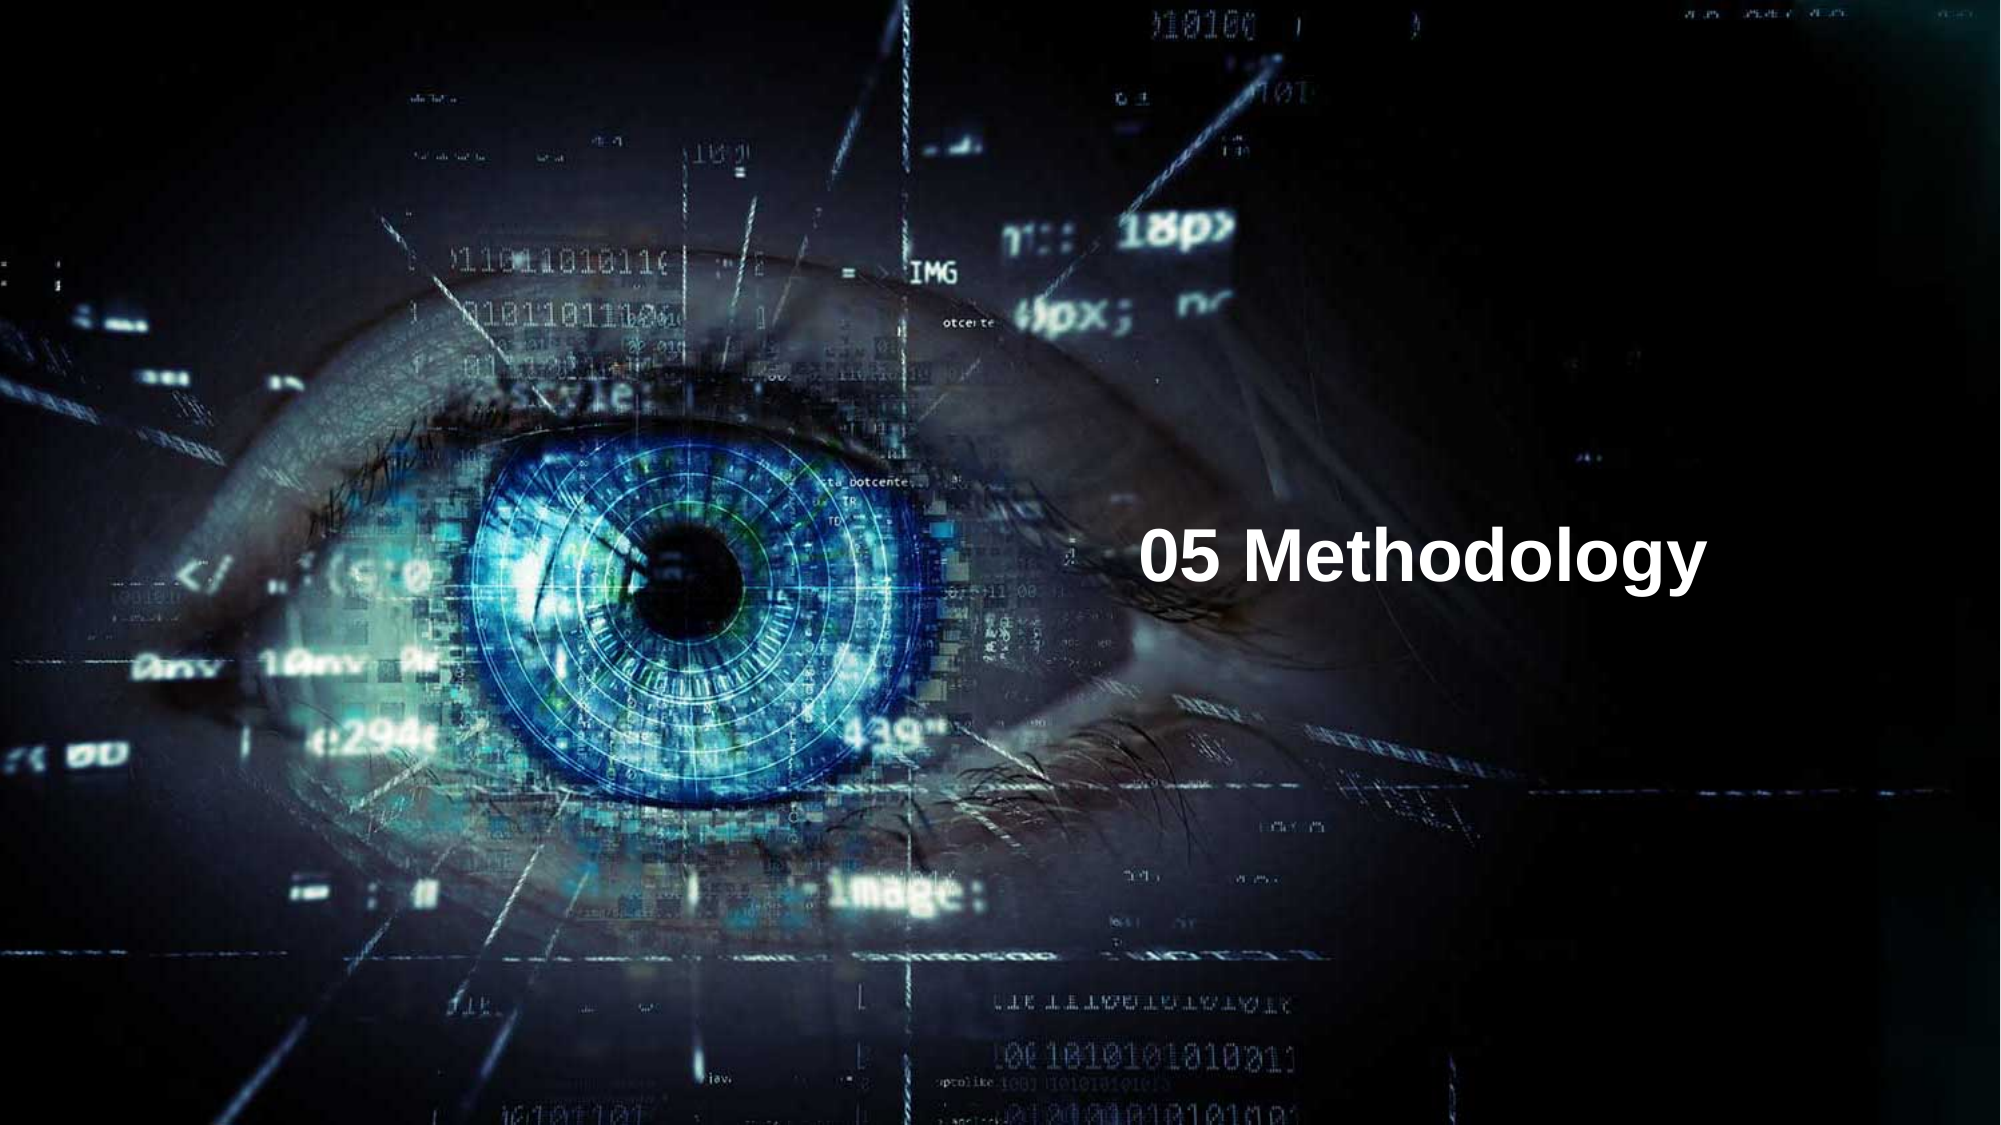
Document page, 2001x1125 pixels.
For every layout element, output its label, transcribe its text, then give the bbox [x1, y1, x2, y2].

text_box 05 Methodology [1123, 499, 1981, 604]
picture [0, 0, 2001, 1125]
